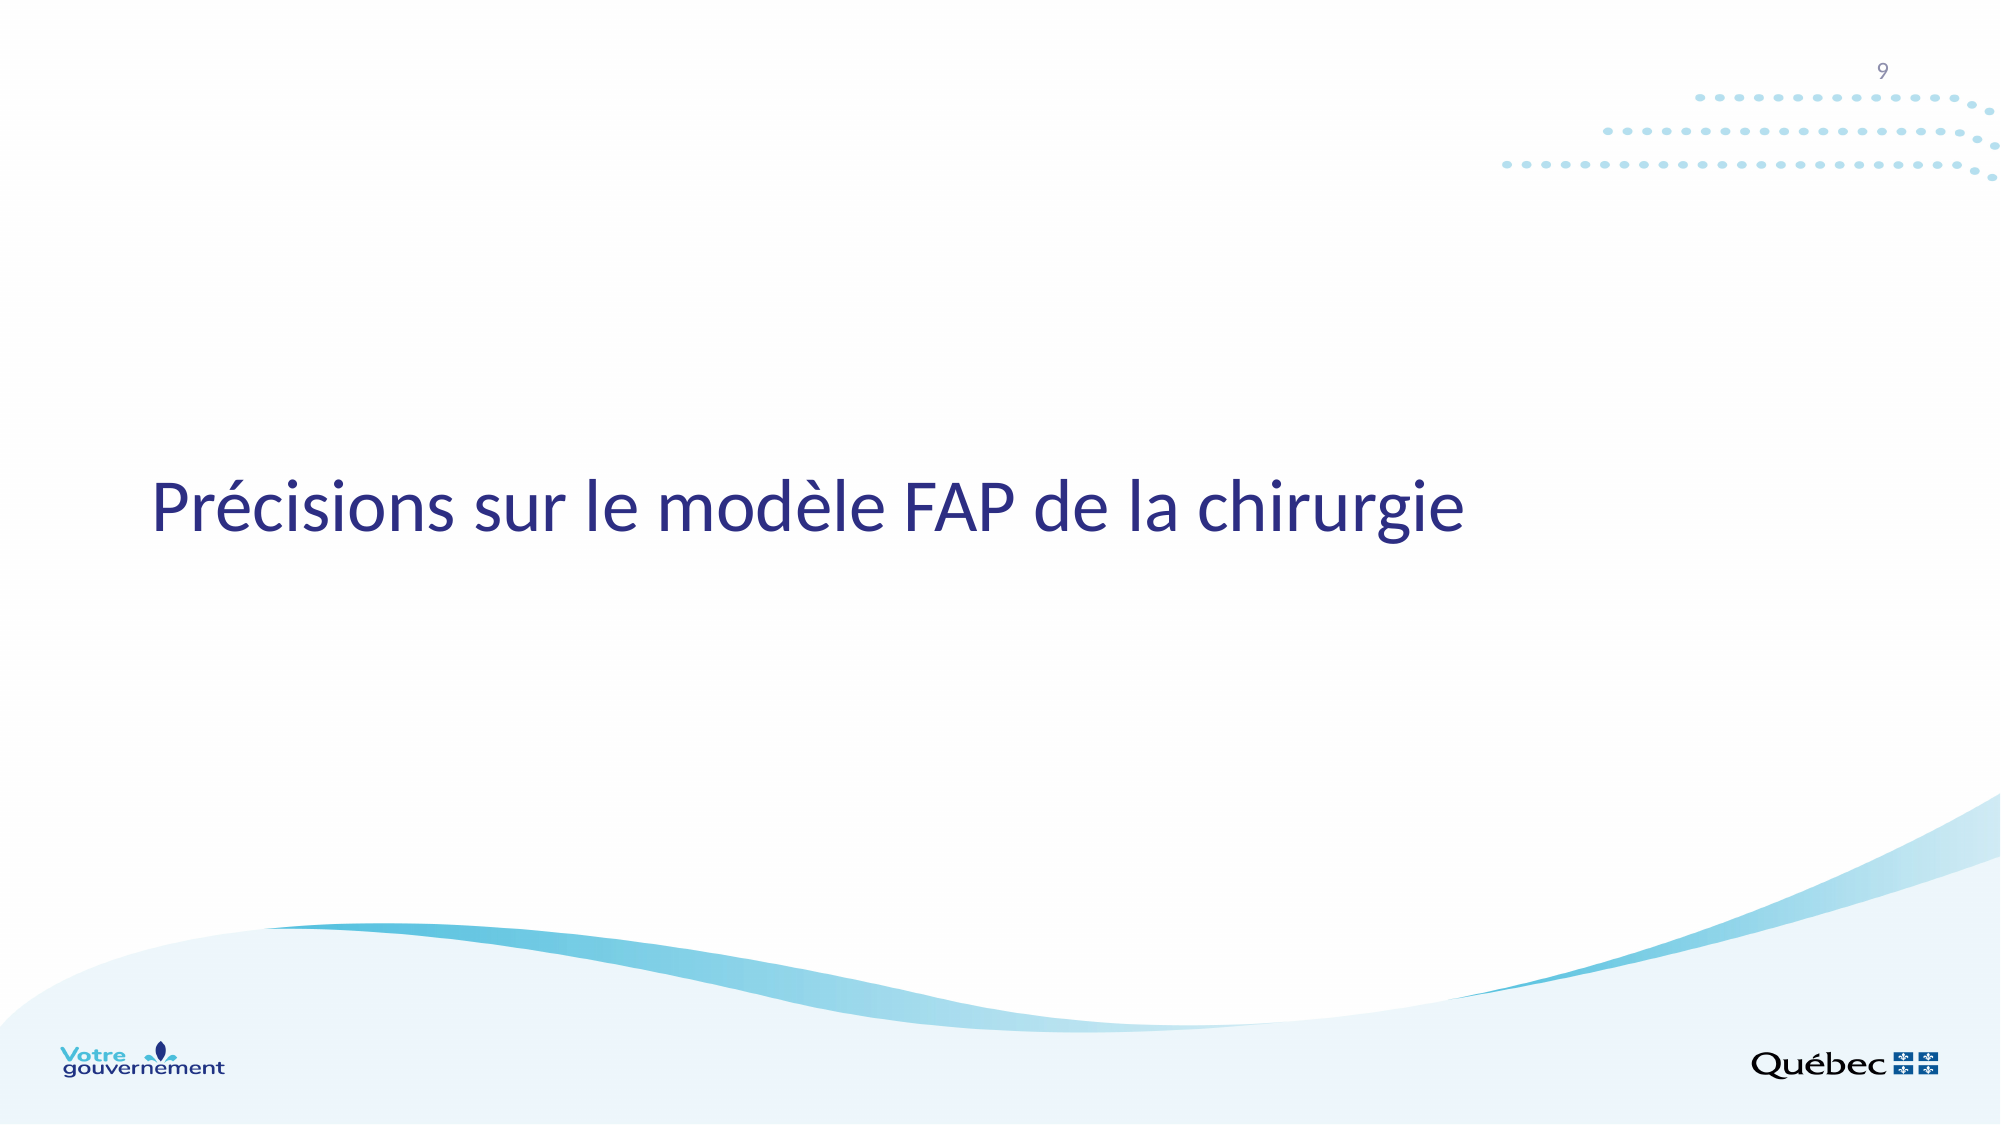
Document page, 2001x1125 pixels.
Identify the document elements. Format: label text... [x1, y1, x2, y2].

list Précisions sur le modèle FAP de la chirurgie [136, 458, 1564, 611]
picture [0, 0, 2001, 1125]
slide_number 9 [1454, 39, 1905, 100]
